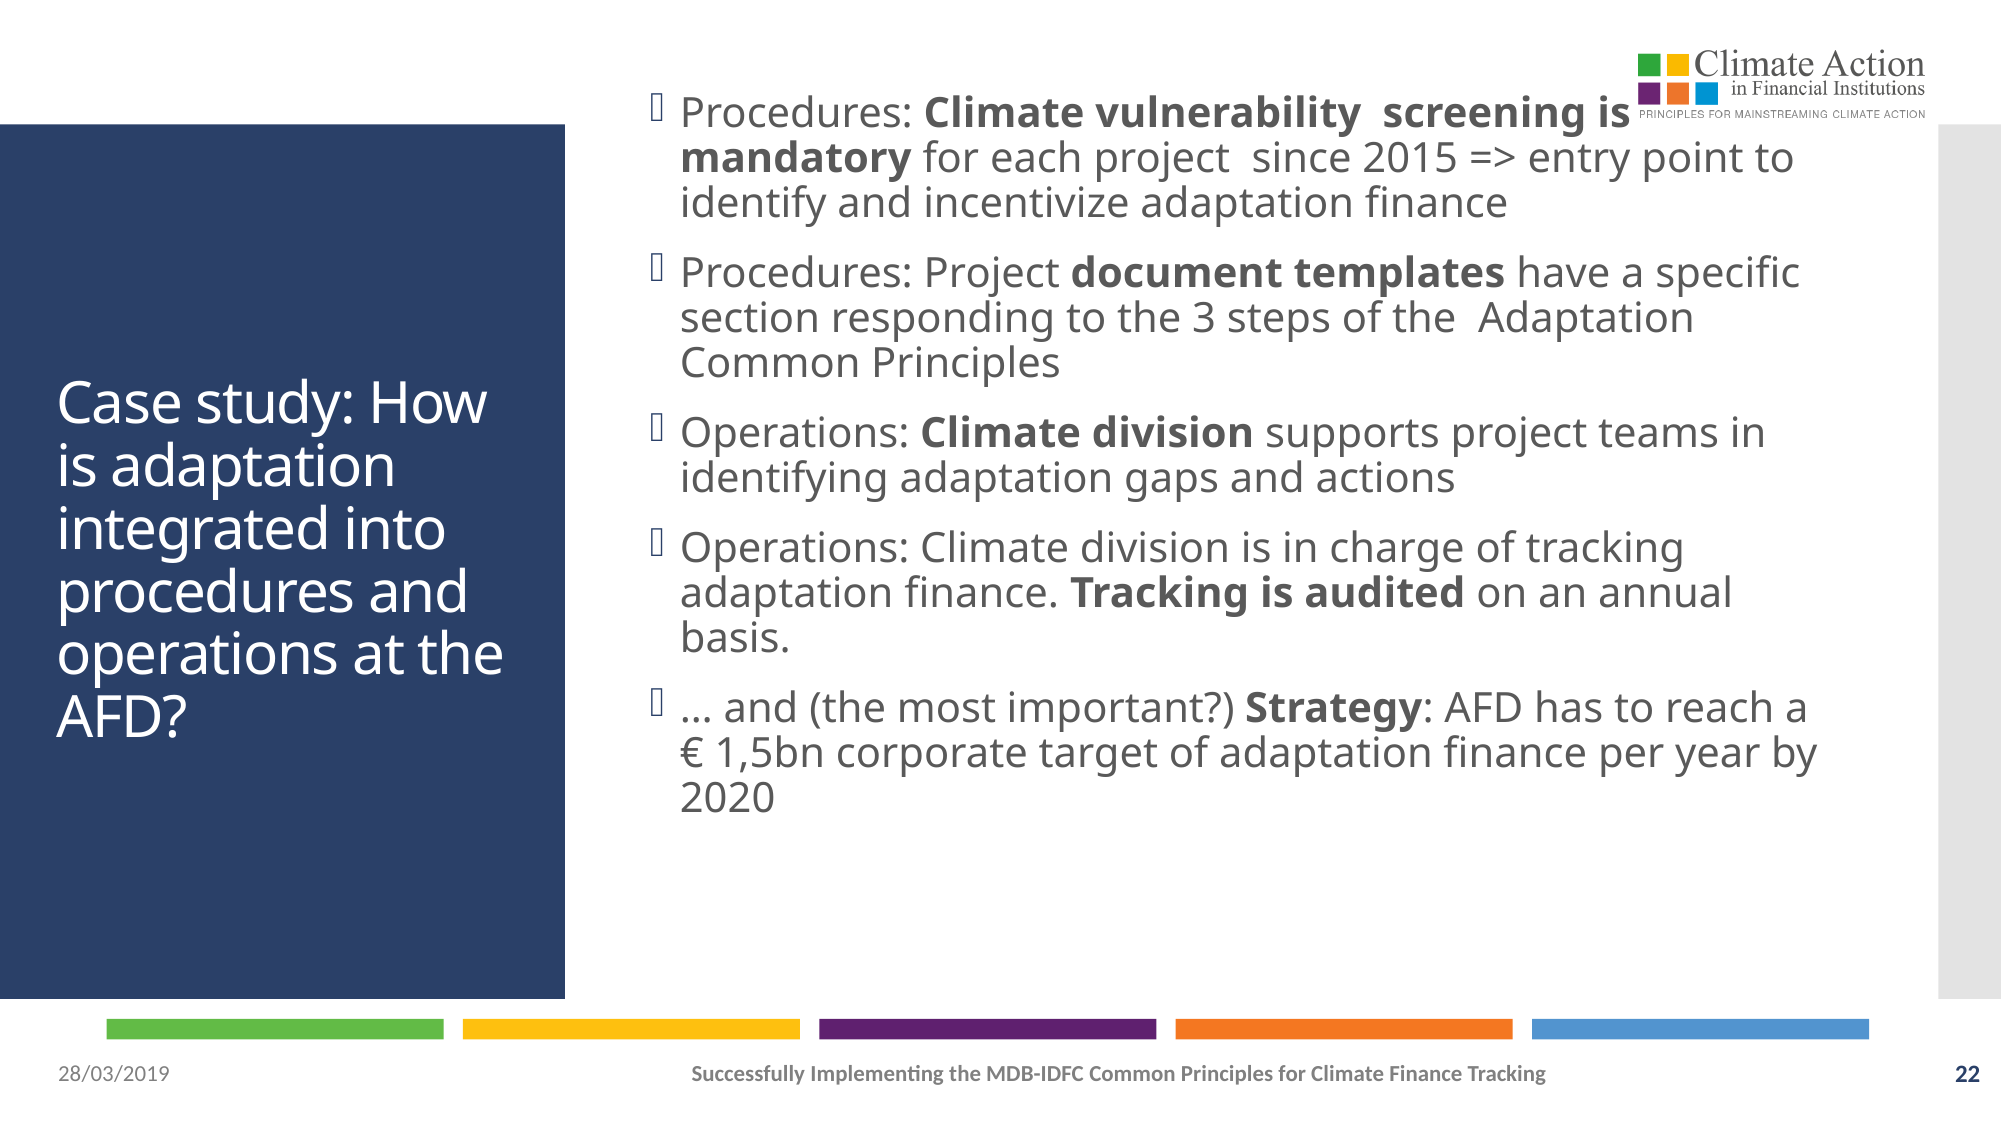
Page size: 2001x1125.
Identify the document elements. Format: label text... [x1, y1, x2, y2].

footer Successfully Implementing the MDB-IDFC Common Principles for Climate Finance Tracking [634, 1042, 1605, 1103]
slide_number 22 [1744, 1042, 1996, 1103]
text_box [1294, 509, 1325, 571]
list Procedures: Climate vulnerability screening is mandatory for each project since 2015 => entry point to identify and incentivize adaptation finance Procedures: Project document templates have a specific section responding to the 3 steps of the Adaptation Common Principles Operations: Climate division supports project teams in identifying adaptation gaps and actions Operations: Climate division is in charge of tracking adaptation finance. Tracking is audited on an annual basis. … and (the most important?) Strategy: AFD has to reach a € 1,5bn corporate target of adaptation finance per year by 2020 [634, 141, 1835, 982]
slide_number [43, 1042, 493, 1103]
picture [1634, 46, 1937, 126]
title Case study: How is adaptation integrated into procedures and operations at the AFD? [41, 184, 525, 940]
